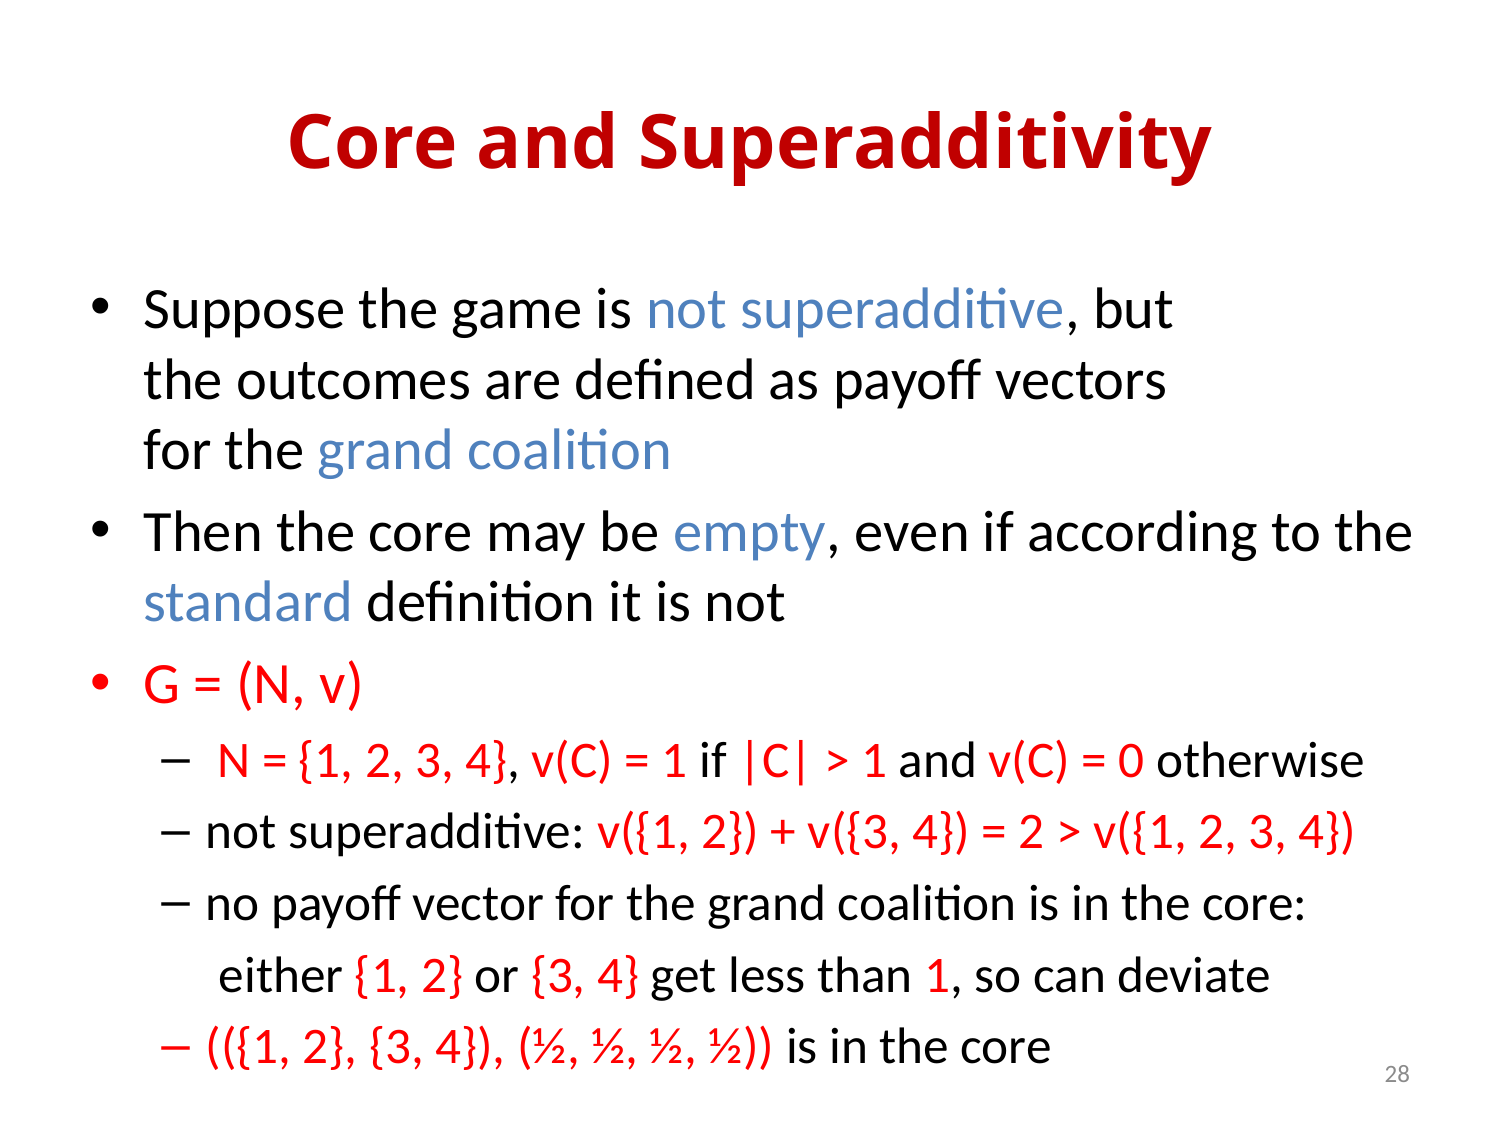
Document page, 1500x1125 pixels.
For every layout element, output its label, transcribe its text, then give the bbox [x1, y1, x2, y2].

slide_number 28 [1074, 1042, 1425, 1103]
title Core and Superadditivity [75, 45, 1425, 233]
list Suppose the game is not superadditive, but the outcomes are defined as payoff vectors for the grand coalition Then the core may be empty, even if according to the standard definition it is not G = (N, v) N = {1, 2, 3, 4}, v(C) = 1 if |C| > 1 and v(C) = 0 otherwise not superadditive: v({1, 2}) + v({3, 4}) = 2 > v({1, 2, 3, 4}) no payoff vector for the grand coalition is in the core: either {1, 2} or {3, 4} get less than 1, so can deviate (({1, 2}, {3, 4}), (½, ½, ½, ½)) is in the core [75, 262, 1471, 1094]
